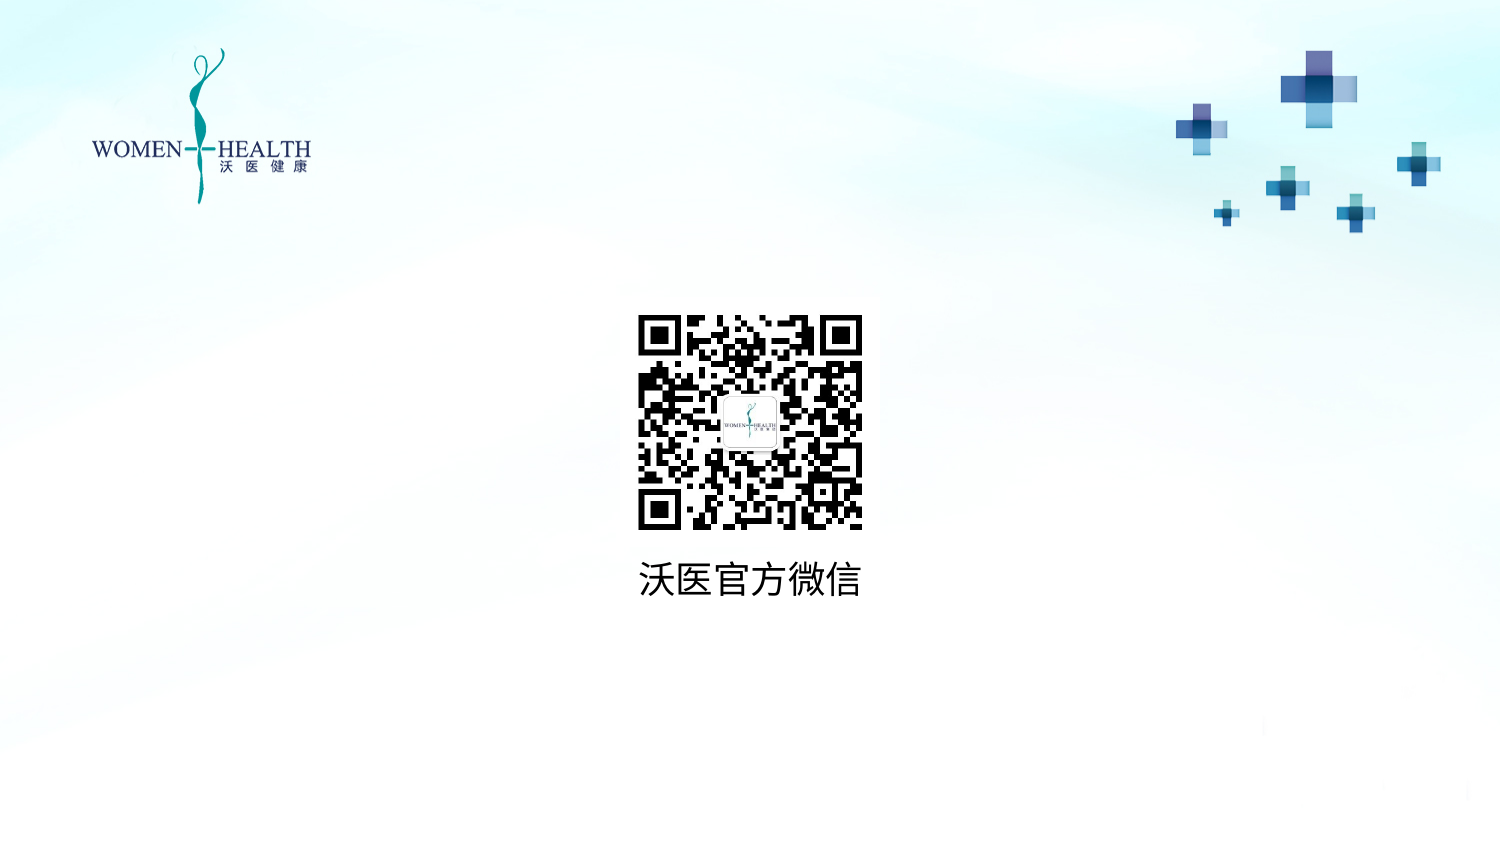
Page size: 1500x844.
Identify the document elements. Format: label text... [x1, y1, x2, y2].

text_box 沃医官方微信 [623, 553, 879, 609]
picture [0, 0, 1500, 844]
